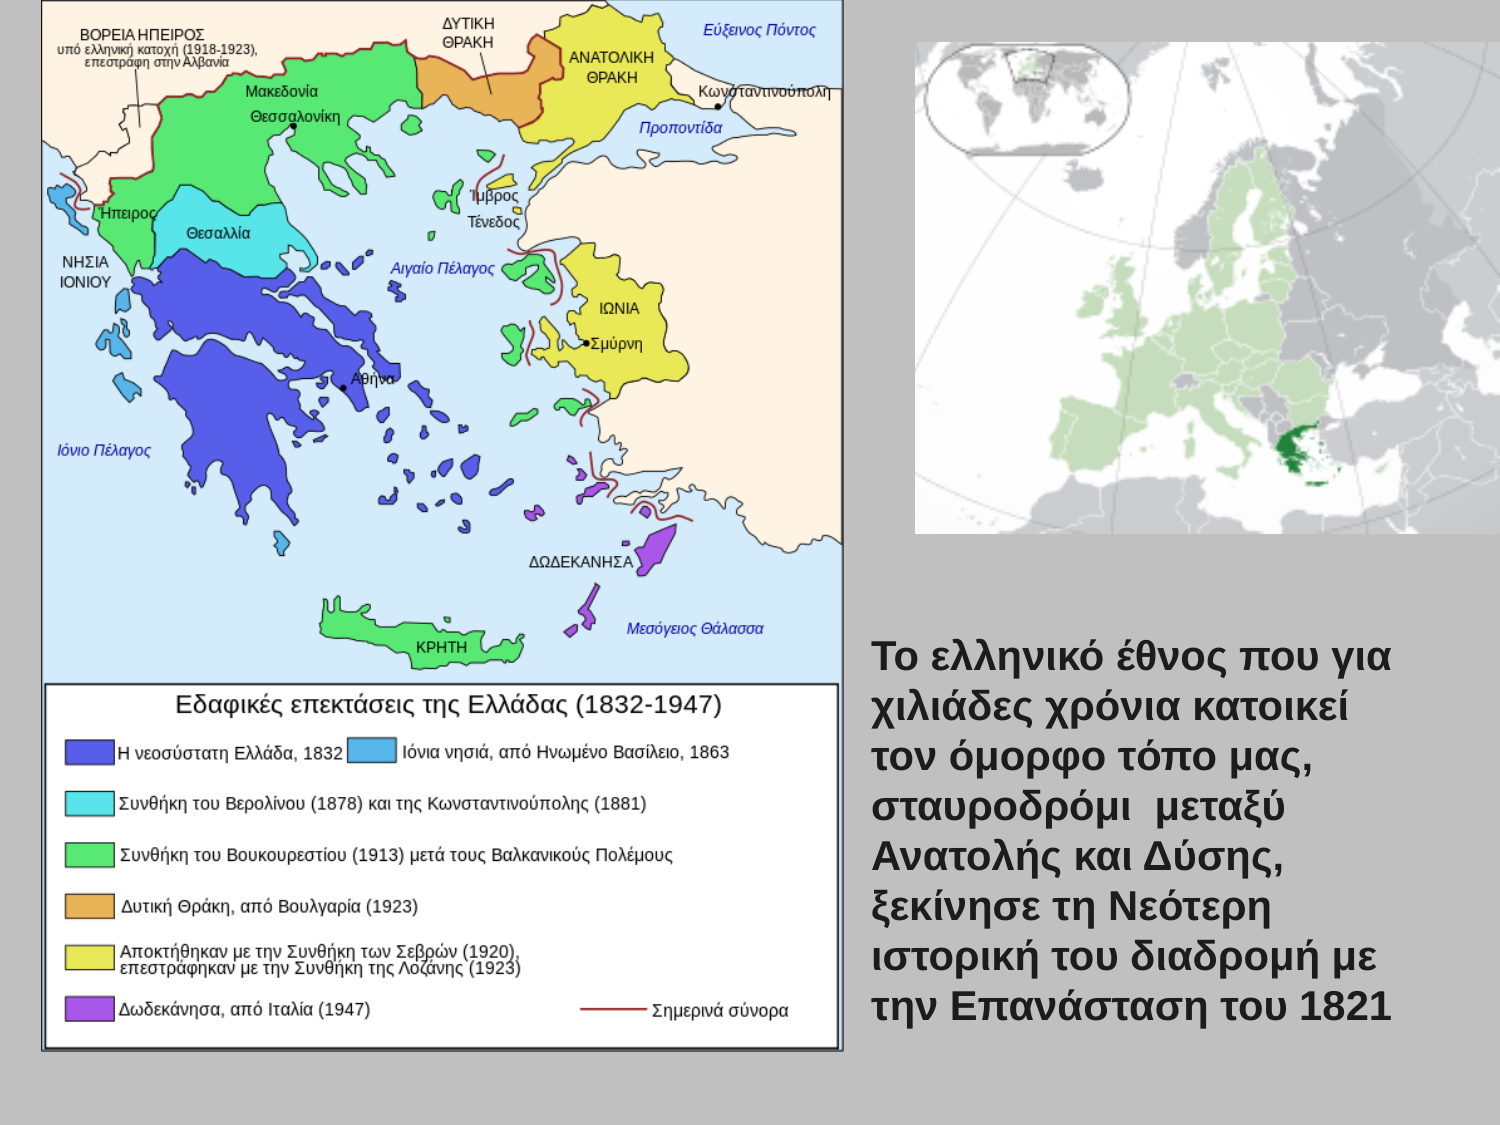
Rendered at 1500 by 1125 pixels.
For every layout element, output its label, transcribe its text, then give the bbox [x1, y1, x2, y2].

picture [40, 0, 844, 1052]
picture [915, 42, 1500, 535]
text_box Το ελληνικό έθνος που για χιλιάδες χρόνια κατοικεί τον όμορφο τόπο μας, σταυροδρόμι μεταξύ Ανατολής και Δύσης, ξεκίνησε τη Νεότερη ιστορική του διαδρομή με την Επανάσταση του 1821 [856, 621, 1435, 1037]
